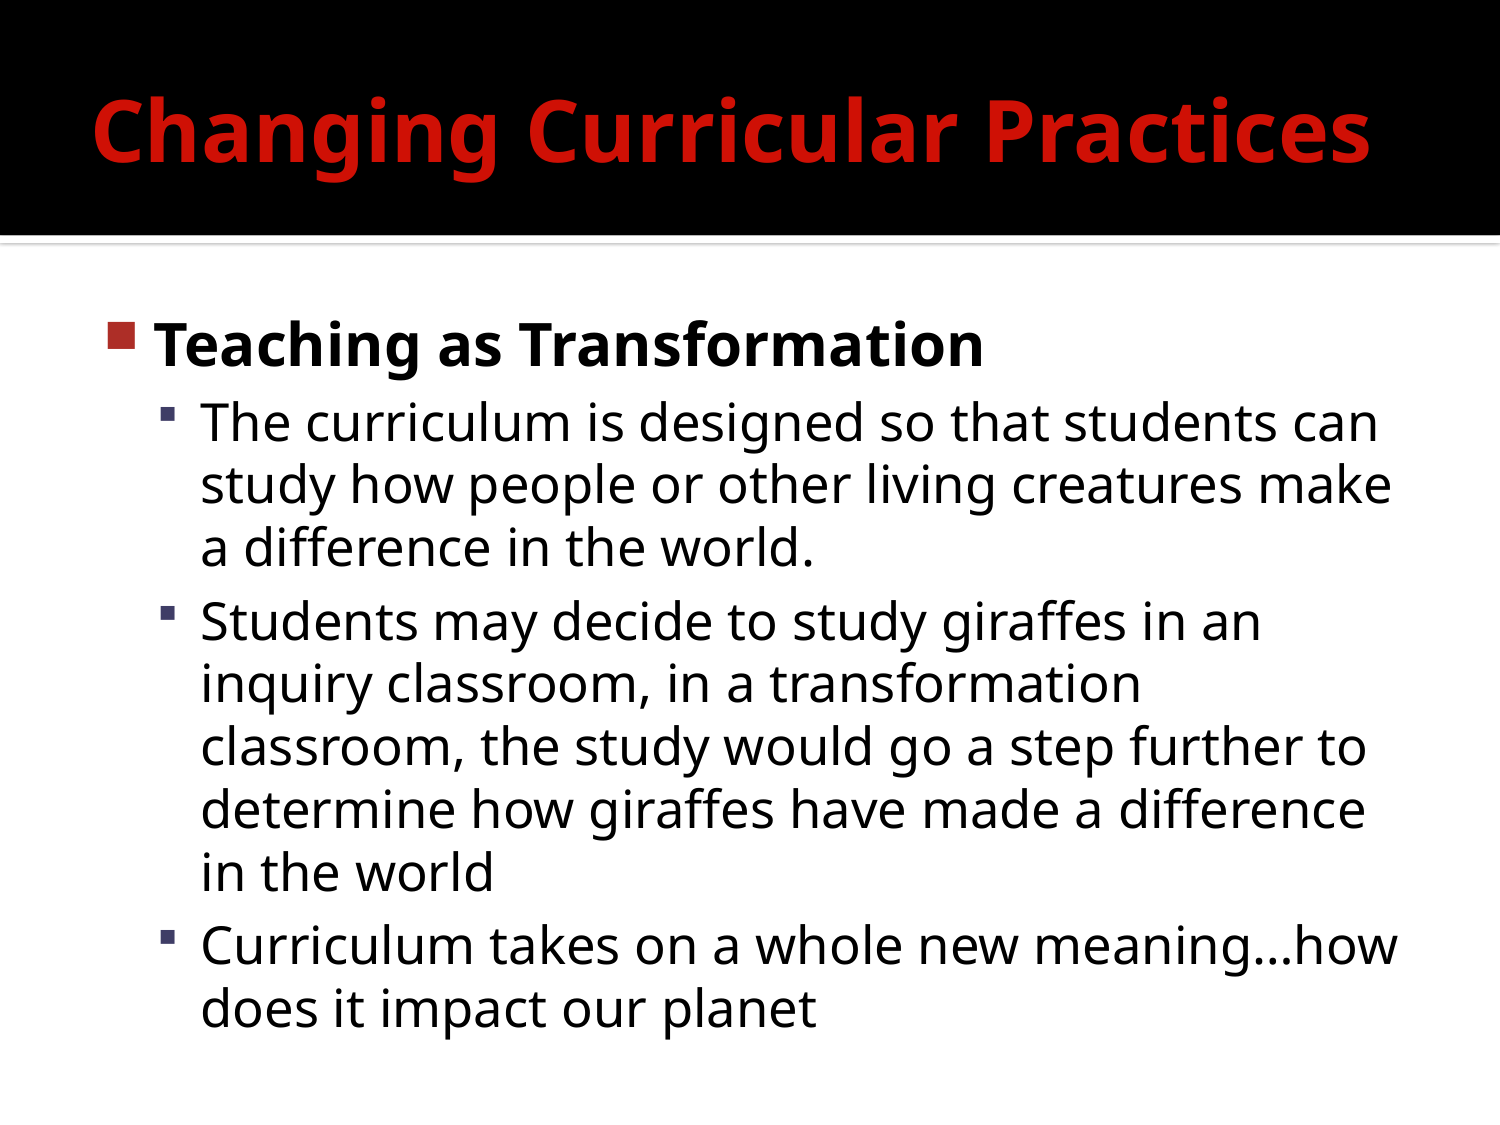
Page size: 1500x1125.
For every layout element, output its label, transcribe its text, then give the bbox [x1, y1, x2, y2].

title Changing Curricular Practices [75, 25, 1425, 231]
list Teaching as Transformation The curriculum is designed so that students can study how people or other living creatures make a difference in the world. Students may decide to study giraffes in an inquiry classroom, in a transformation classroom, the study would go a step further to determine how giraffes have made a difference in the world Curriculum takes on a whole new meaning…how does it impact our planet [75, 291, 1425, 1050]
